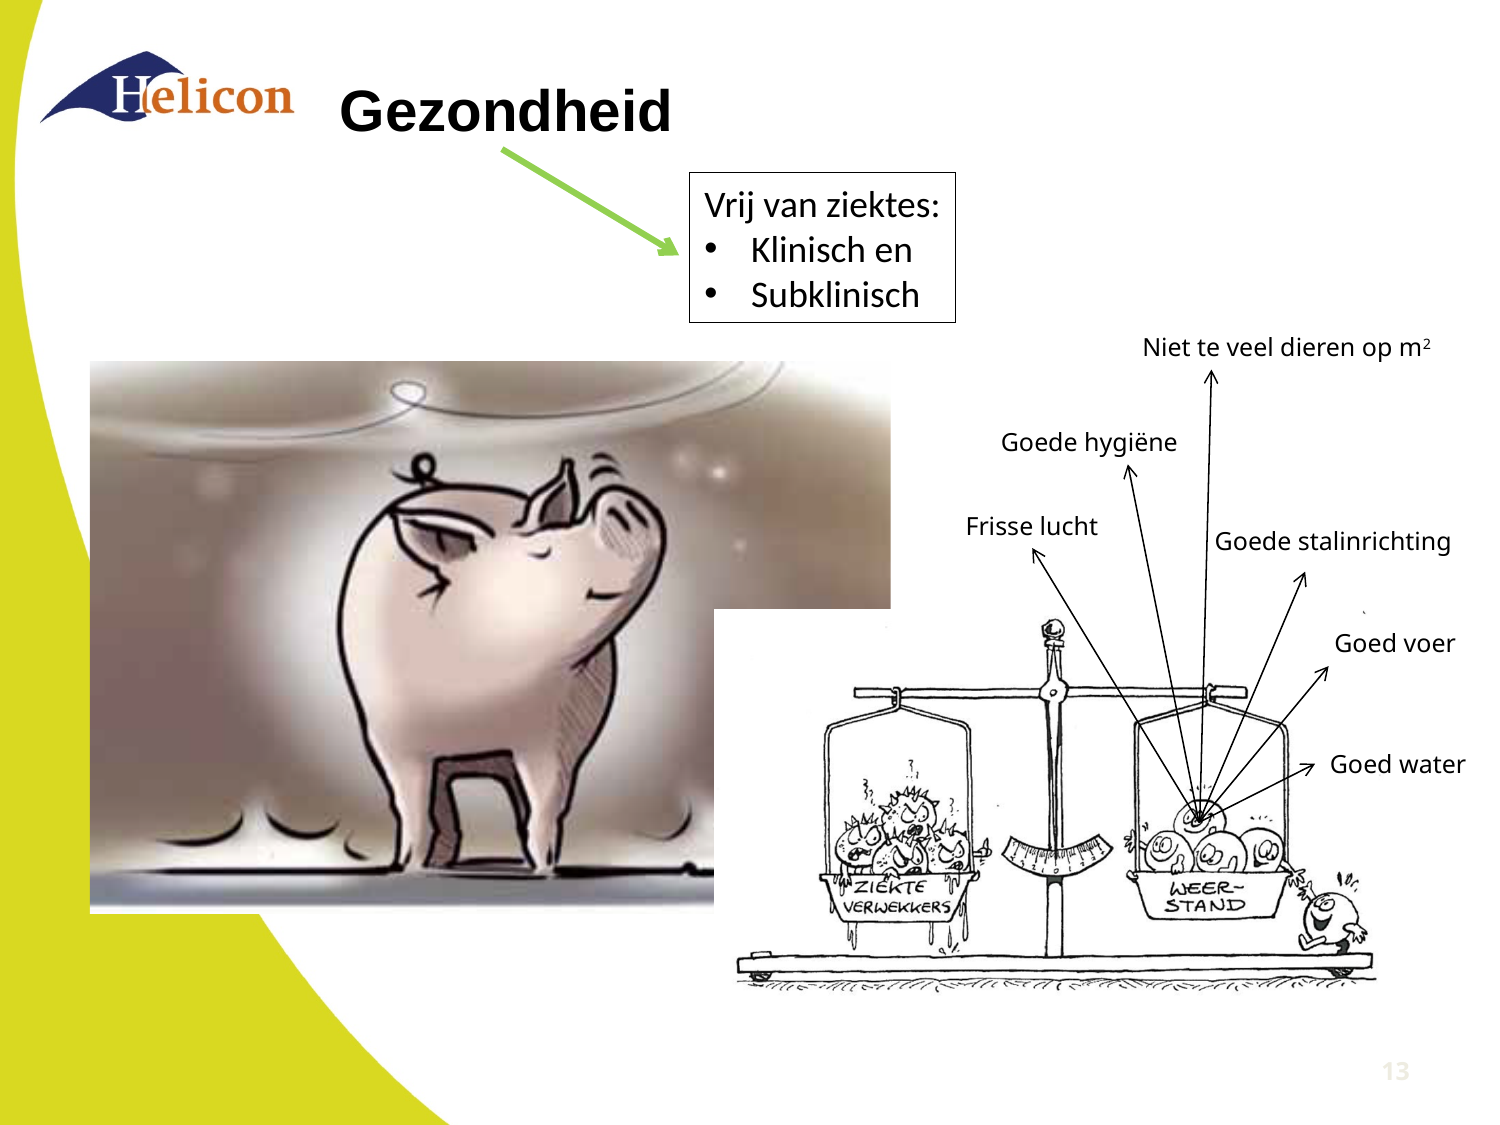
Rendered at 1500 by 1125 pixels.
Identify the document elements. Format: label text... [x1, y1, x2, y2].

text_box Goed water [1412, 740, 1495, 786]
text_box Goede stalinrichting [1216, 518, 1496, 564]
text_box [1199, 369, 1212, 570]
picture [0, 0, 1500, 1125]
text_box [1198, 571, 1306, 665]
slide_number 13 [1074, 1042, 1425, 1103]
title Gezondheid [324, 54, 1415, 161]
text_box Niet te veel dieren op m2 [1127, 324, 1447, 369]
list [89, 361, 891, 914]
text_box Frisse lucht [950, 503, 1114, 549]
text_box Vrij van ziektes: Klinisch en Subklinisch [689, 172, 956, 323]
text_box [1198, 763, 1316, 823]
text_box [1198, 665, 1329, 823]
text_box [1127, 464, 1194, 823]
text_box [501, 148, 680, 256]
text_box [1031, 548, 1122, 823]
text_box Goed voer [1412, 620, 1472, 666]
text_box Goede hygiëne [985, 418, 1193, 464]
